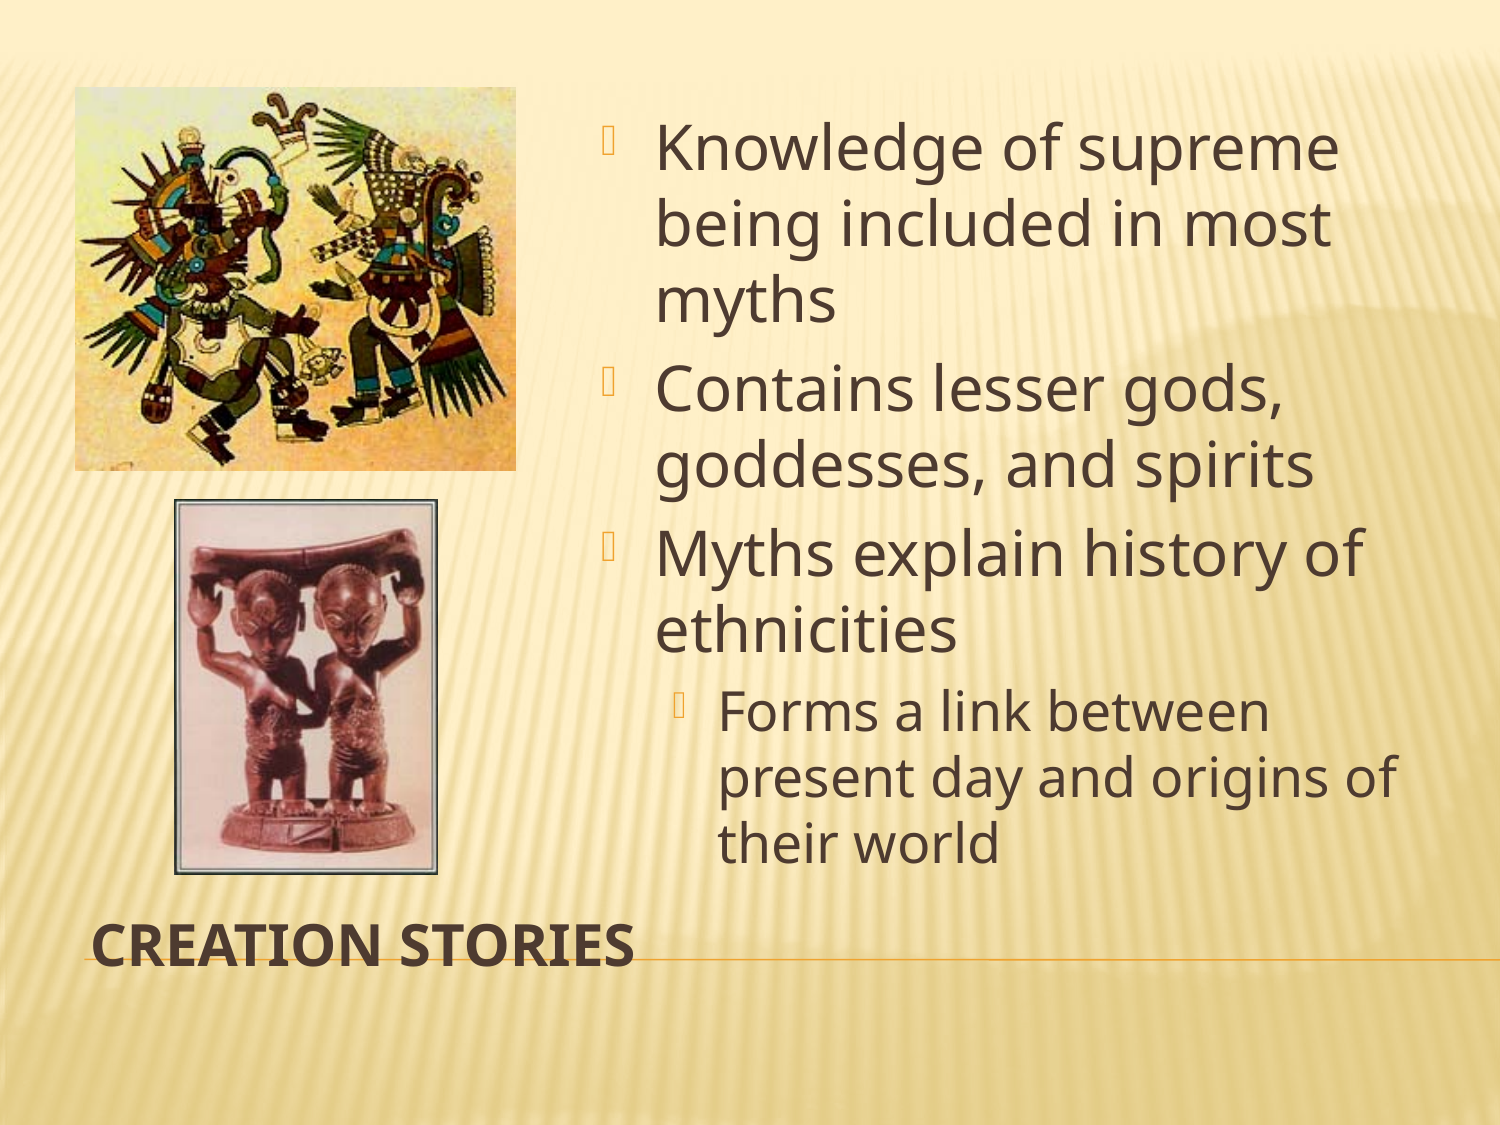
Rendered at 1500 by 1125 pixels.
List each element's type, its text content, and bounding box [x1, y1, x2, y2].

title Creation Stories [75, 900, 1463, 986]
picture [74, 87, 516, 471]
list Knowledge of supreme being included in most myths Contains lesser gods, goddesses, and spirits Myths explain history of ethnicities Forms a link between present day and origins of their world [586, 99, 1463, 888]
picture [174, 499, 438, 876]
